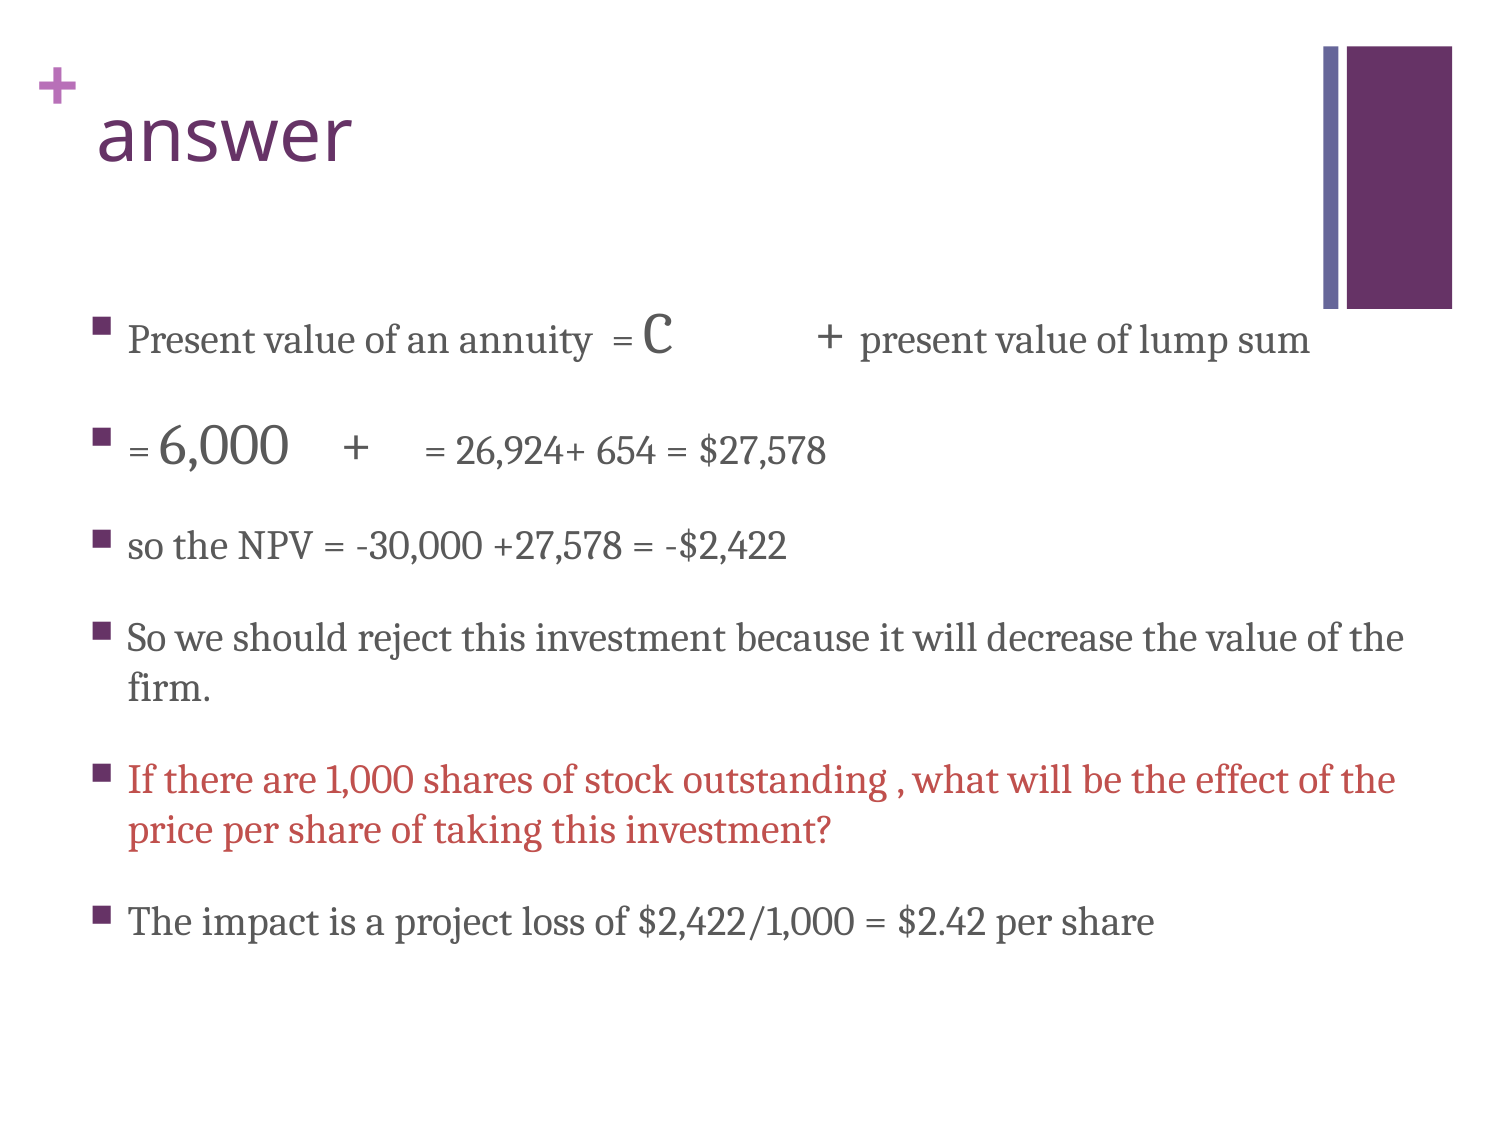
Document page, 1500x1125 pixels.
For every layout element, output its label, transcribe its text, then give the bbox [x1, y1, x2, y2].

list Present value of an annuity = C + present value of lump sum = 6,000 + = 26,924+ 654 = $27,578 so the NPV = -30,000 +27,578 = -$2,422 So we should reject this investment because it will decrease the value of the firm. If there are 1,000 shares of stock outstanding , what will be the effect of the price per share of taking this investment? The impact is a project loss of $2,422/1,000 = $2.42 per share [75, 287, 1425, 1035]
title answer [81, 79, 1322, 263]
